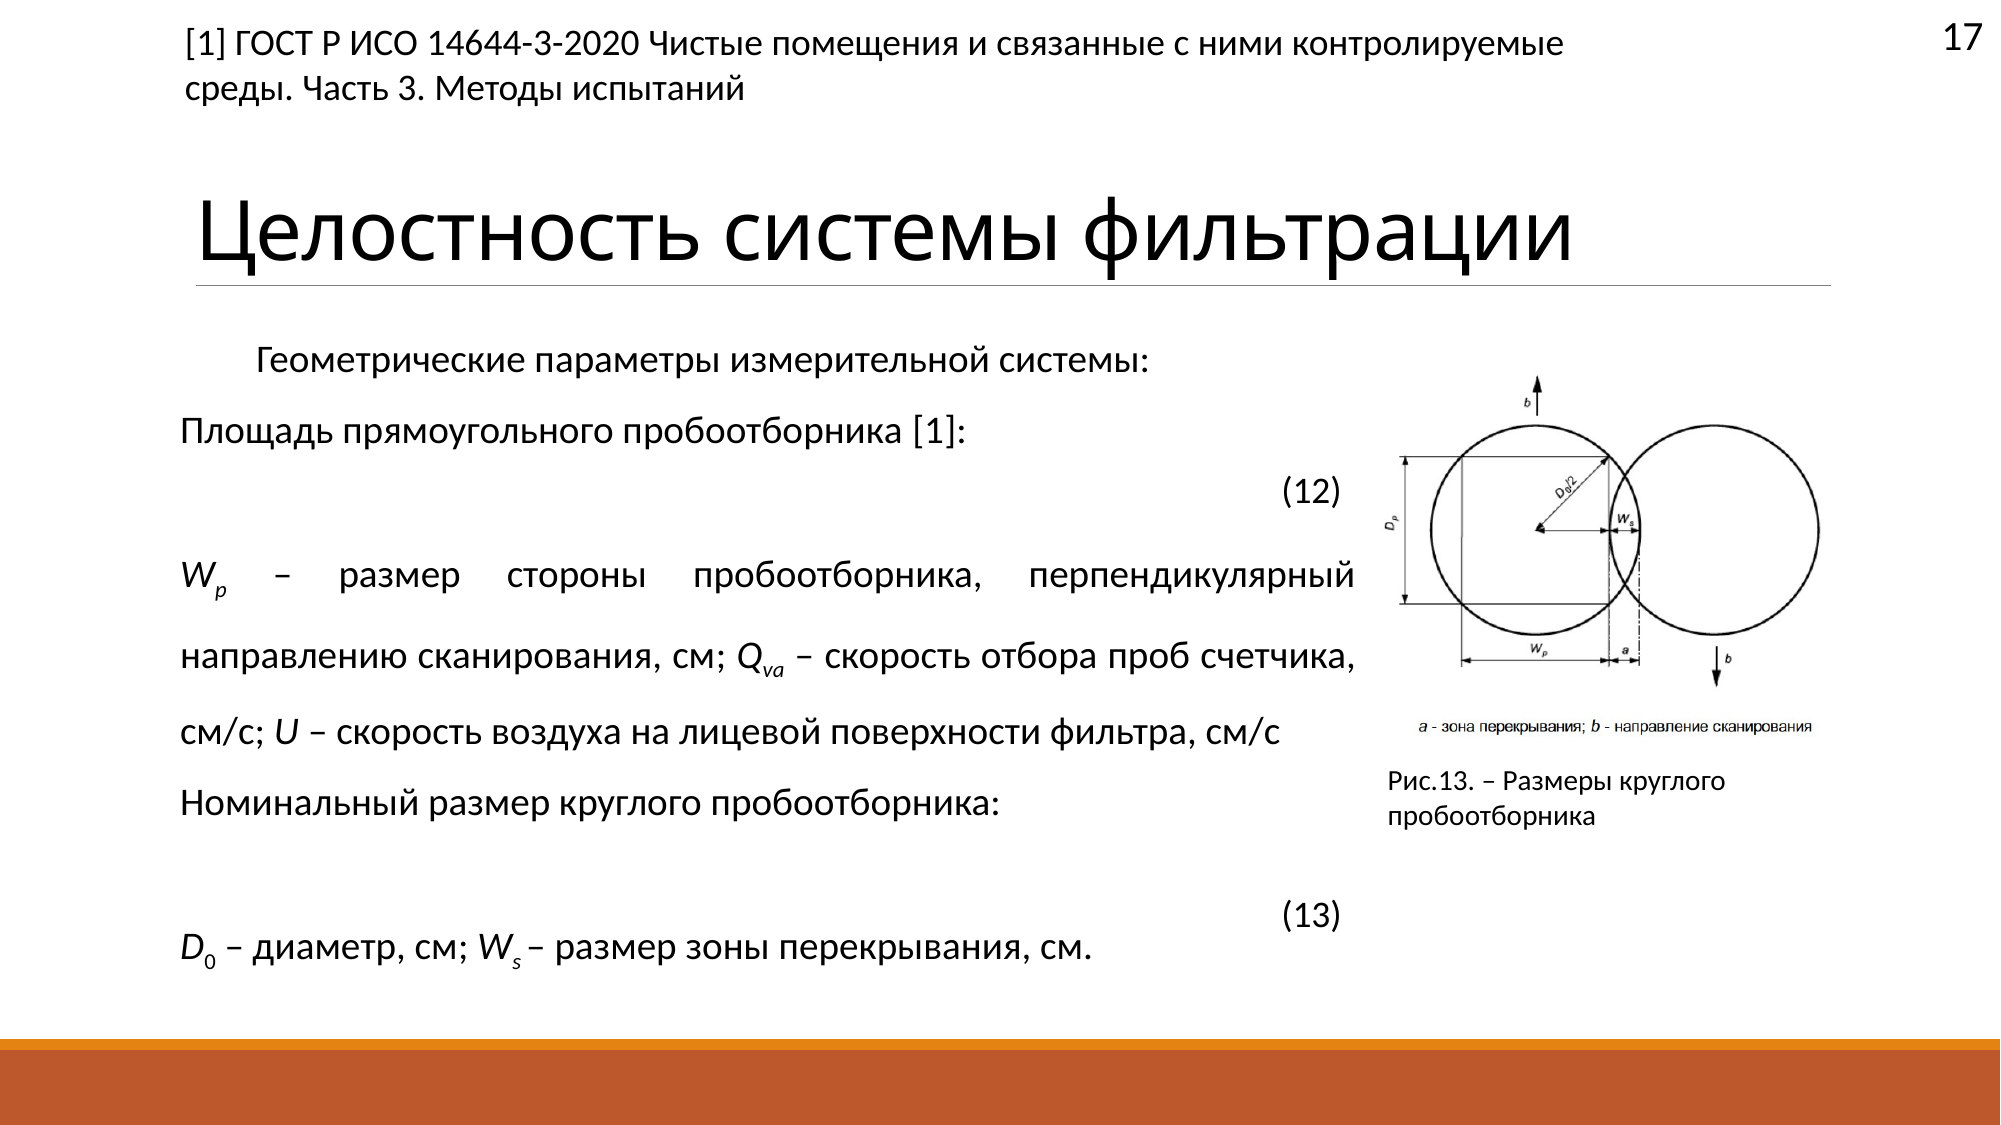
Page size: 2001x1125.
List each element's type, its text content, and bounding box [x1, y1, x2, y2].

picture [1372, 365, 1831, 749]
text_box [1] ГОСТ Р ИСО 14644-3-2020 Чистые помещения и связанные с ними контролируемые среды. Часть 3. Методы испытаний [169, 10, 1593, 116]
text_box 17 [1923, 1, 2000, 67]
list Геометрические параметры измерительной системы: Площадь прямоугольного пробоотборника [1]: Wp – размер стороны пробоотборника, перпендикулярный направлению сканирования, см; Qva – скорость отбора проб счетчика, см/с; U – скорость воздуха на лицевой поверхности фильтра, см/с Номинальный размер круглого пробоотборника: D0 – диаметр, см; Ws – размер зоны перекрывания, см. [180, 302, 1357, 1019]
title Целостность системы фильтрации [180, 47, 1830, 285]
text_box Рис.13. – Размеры круглого пробоотборника [1372, 754, 1830, 839]
